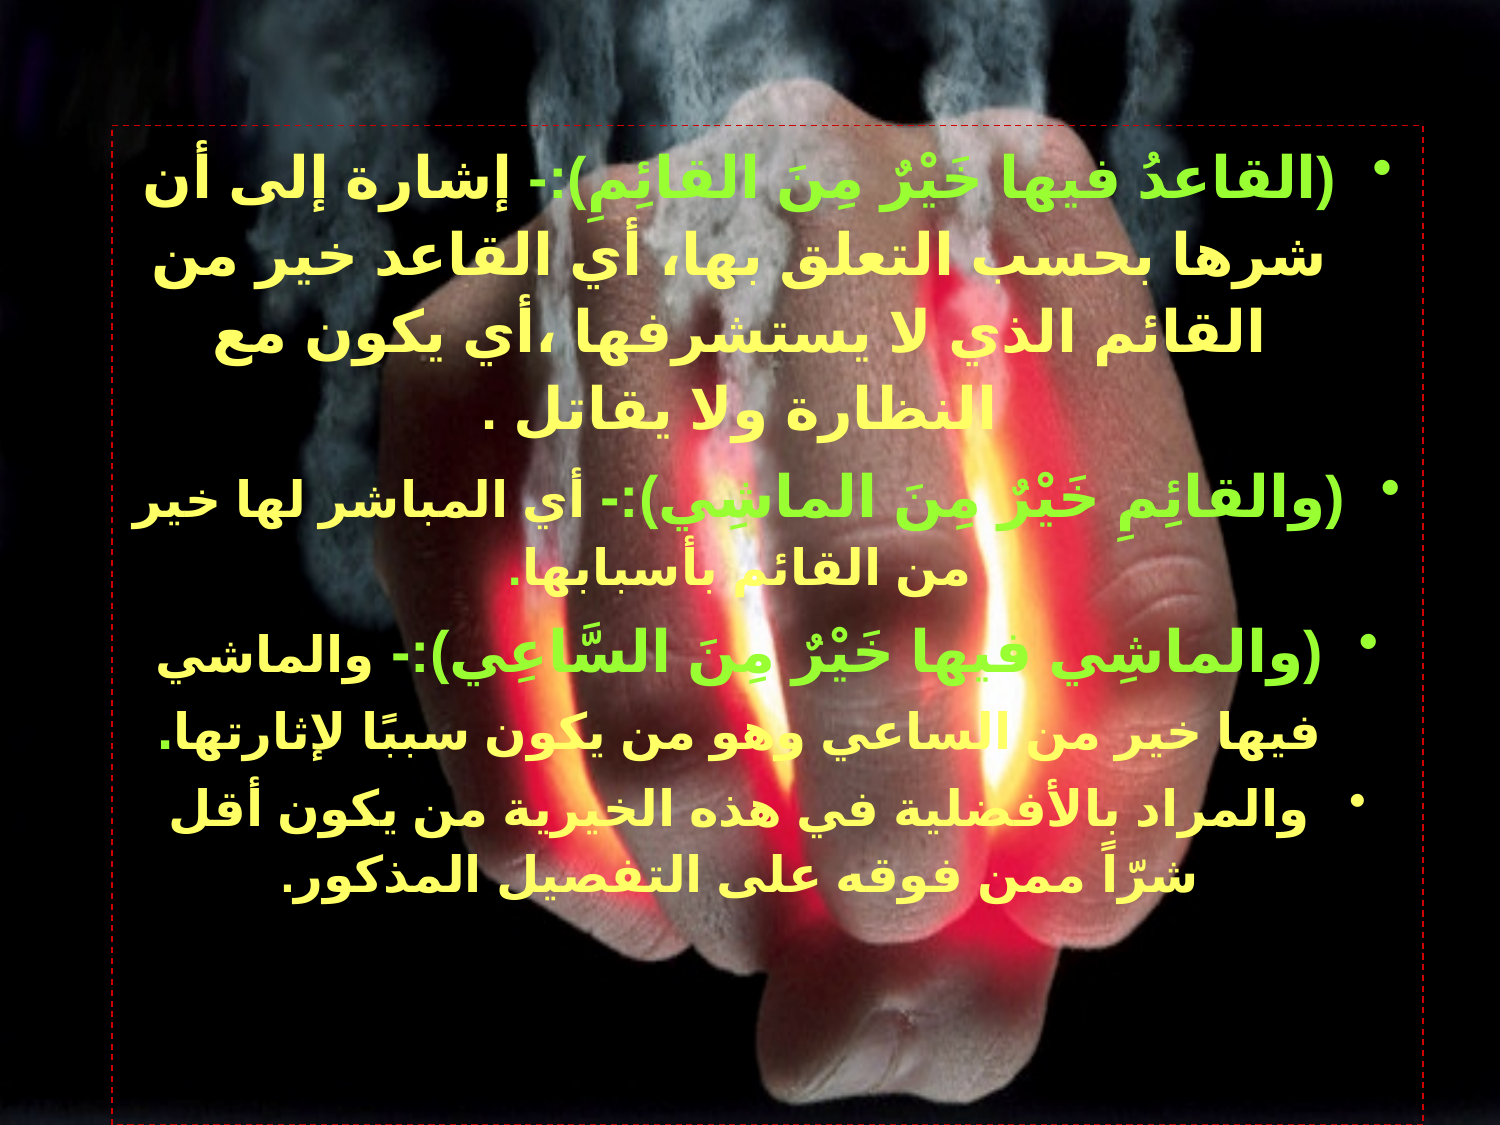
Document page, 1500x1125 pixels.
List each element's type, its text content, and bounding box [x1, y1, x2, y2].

picture [0, 0, 1500, 1125]
list (القاعدُ فيها خَيْرٌ مِنَ القائِمِ):- إشارة إلى أن شرها بحسب التعلق بها، أي القاعد خير من القائم الذي لا يستشرفها ،أي يكون مع النظارة ولا يقاتل . (والقائِمِ خَيْرٌ مِنَ الماشِي):- أي المباشر لها خير من القائم بأسبابها. (والماشِي فيها خَيْرٌ مِنَ السَّاعِي):- والماشي فيها خير من الساعي وهو من يكون سببًا لإثارتها. والمراد بالأفضلية في هذه الخيرية من يكون أقل شرّاً ممن فوقه على التفصيل المذكور. [111, 125, 1424, 1125]
